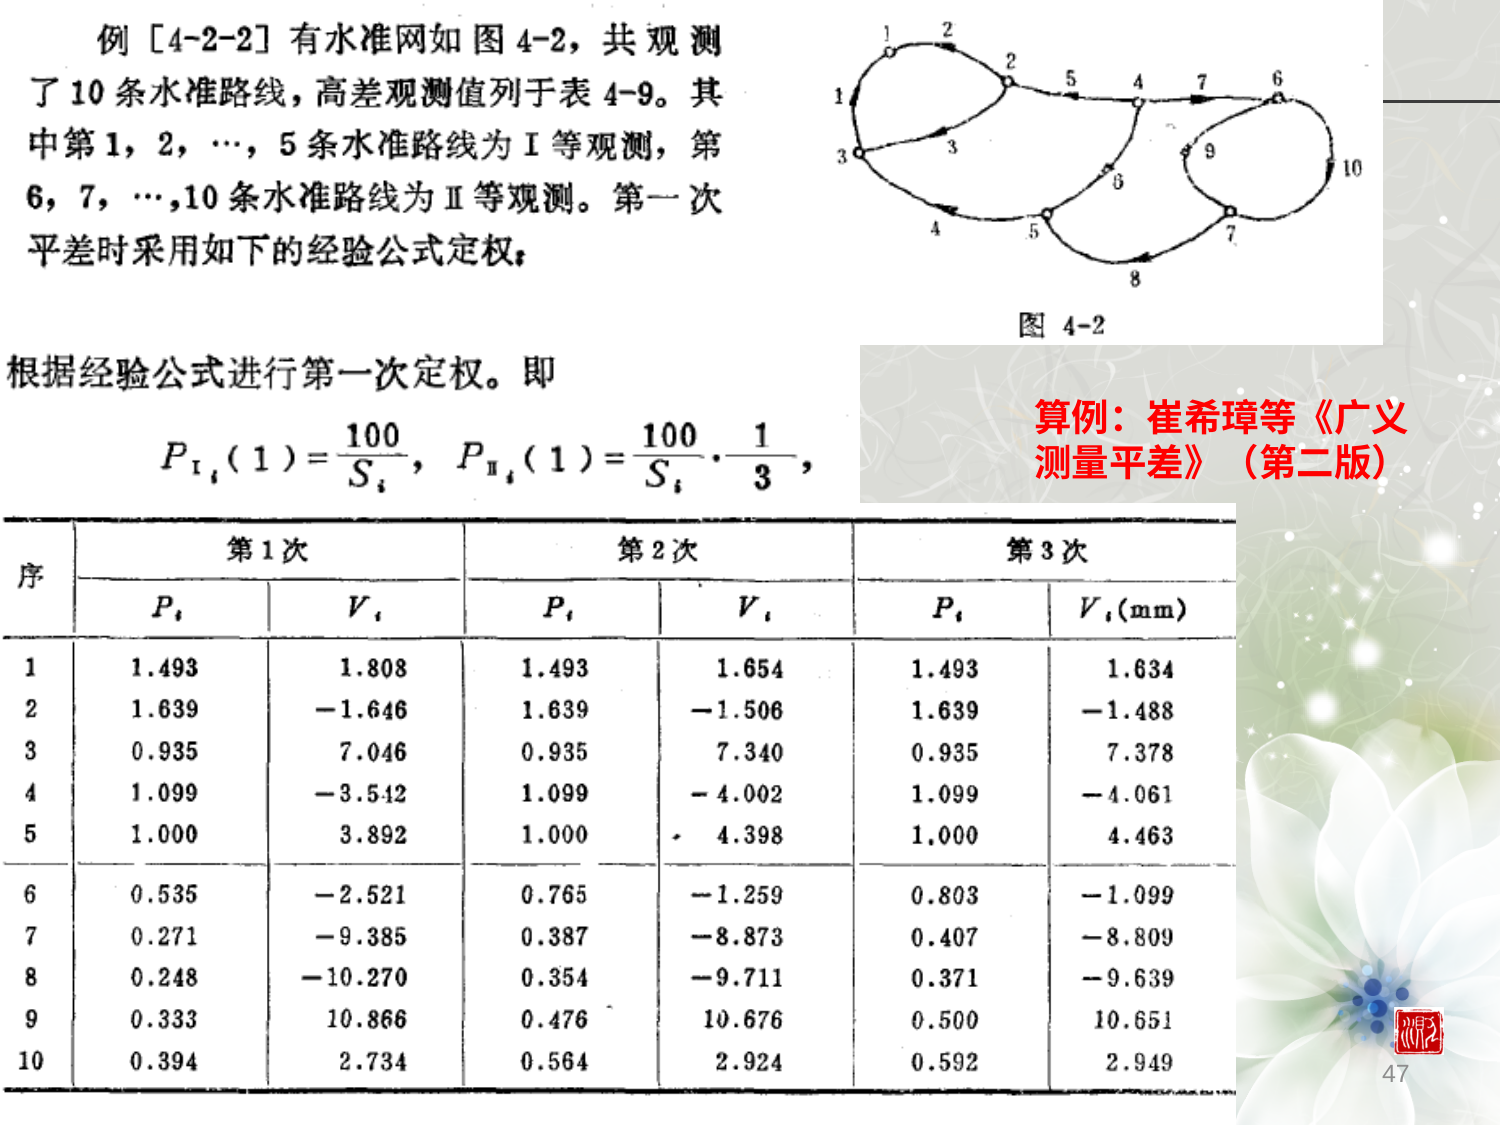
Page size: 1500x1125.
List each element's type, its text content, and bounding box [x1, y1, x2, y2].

picture [0, 0, 1500, 1125]
slide_number 47 [1240, 1042, 1425, 1103]
text_box 算例：崔希璋等《广义测量平差》（第二版） [1019, 386, 1442, 492]
